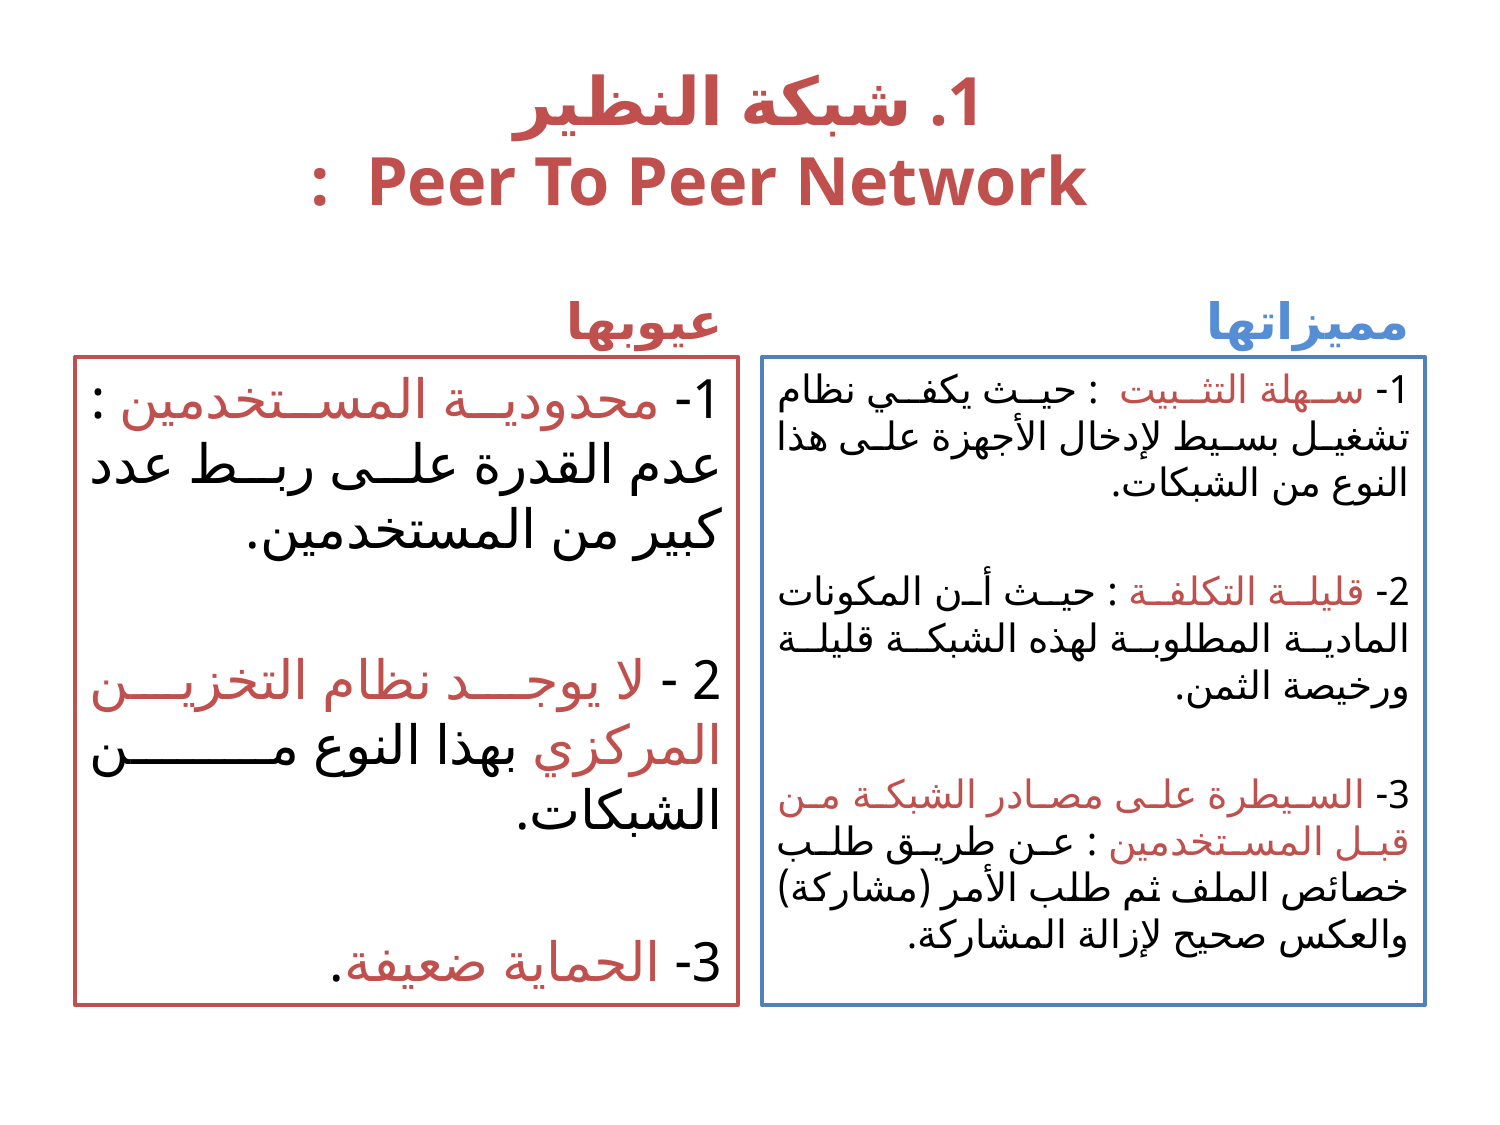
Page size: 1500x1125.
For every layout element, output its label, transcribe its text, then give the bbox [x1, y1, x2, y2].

list 1- محدودية المستخدمين : عدم القدرة على ربط عدد كبير من المستخدمين. 2 - لا يوجد نظام التخزين المركزي بهذا النوع من الشبكات. 3- الحماية ضعيفة. [73, 355, 740, 1007]
list عيوبها [75, 251, 738, 355]
title 1. شبكة النظير Peer To Peer Network : [75, 45, 1425, 233]
list 1- سهلة التثبيت : حيث يكفي نظام تشغيل بسيط لإدخال الأجهزة على هذا النوع من الشبكات. 2- قليلة التكلفة : حيث أن المكونات المادية المطلوبة لهذه الشبكة قليلة ورخيصة الثمن. 3- السيطرة على مصادر الشبكة من قبل المستخدمين : عن طريق طلب خصائص الملف ثم طلب الأمر (مشاركة) والعكس صحيح لإزالة المشاركة. [760, 355, 1427, 1007]
list مميزاتها [761, 251, 1425, 355]
